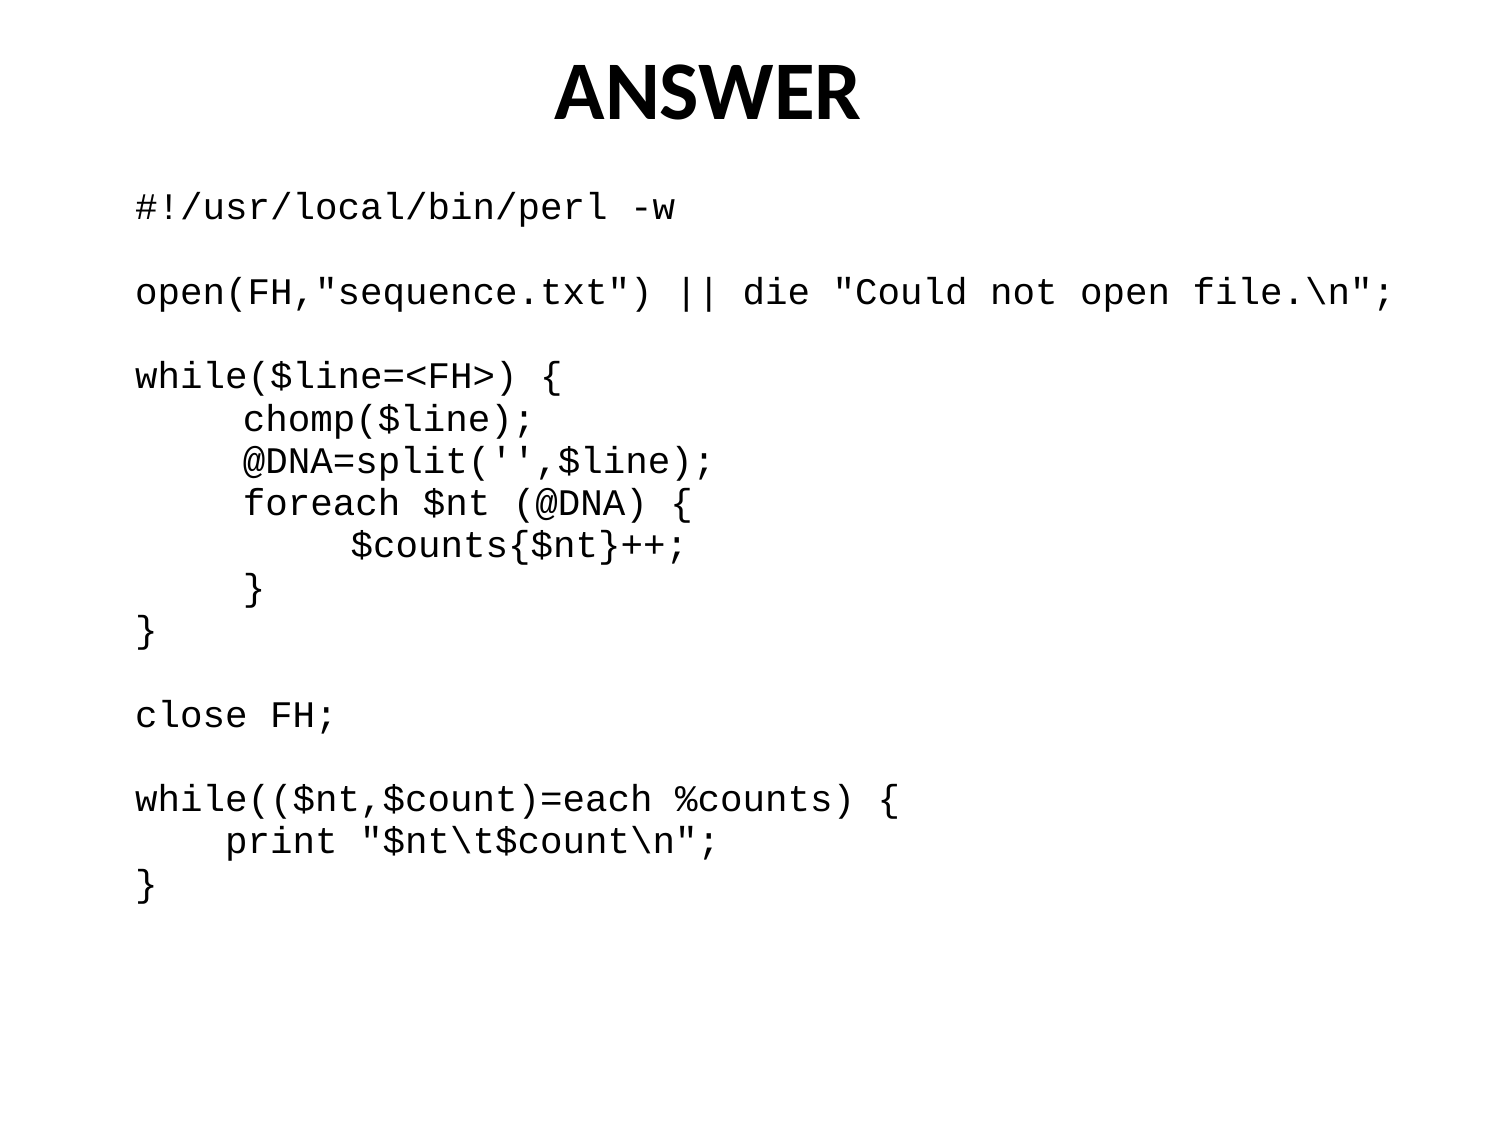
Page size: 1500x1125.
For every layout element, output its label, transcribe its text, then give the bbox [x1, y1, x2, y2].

text_box #!/usr/local/bin/perl -w open(FH,"sequence.txt") || die "Could not open file.\n"; while($line=<FH>) { chomp($line); @DNA=split('',$line); foreach $nt (@DNA) { $counts{$nt}++; } } close FH; while(($nt,$count)=each %counts) { print "$nt\t$count\n"; } [121, 176, 1463, 919]
text_box ANSWER [541, 23, 938, 131]
